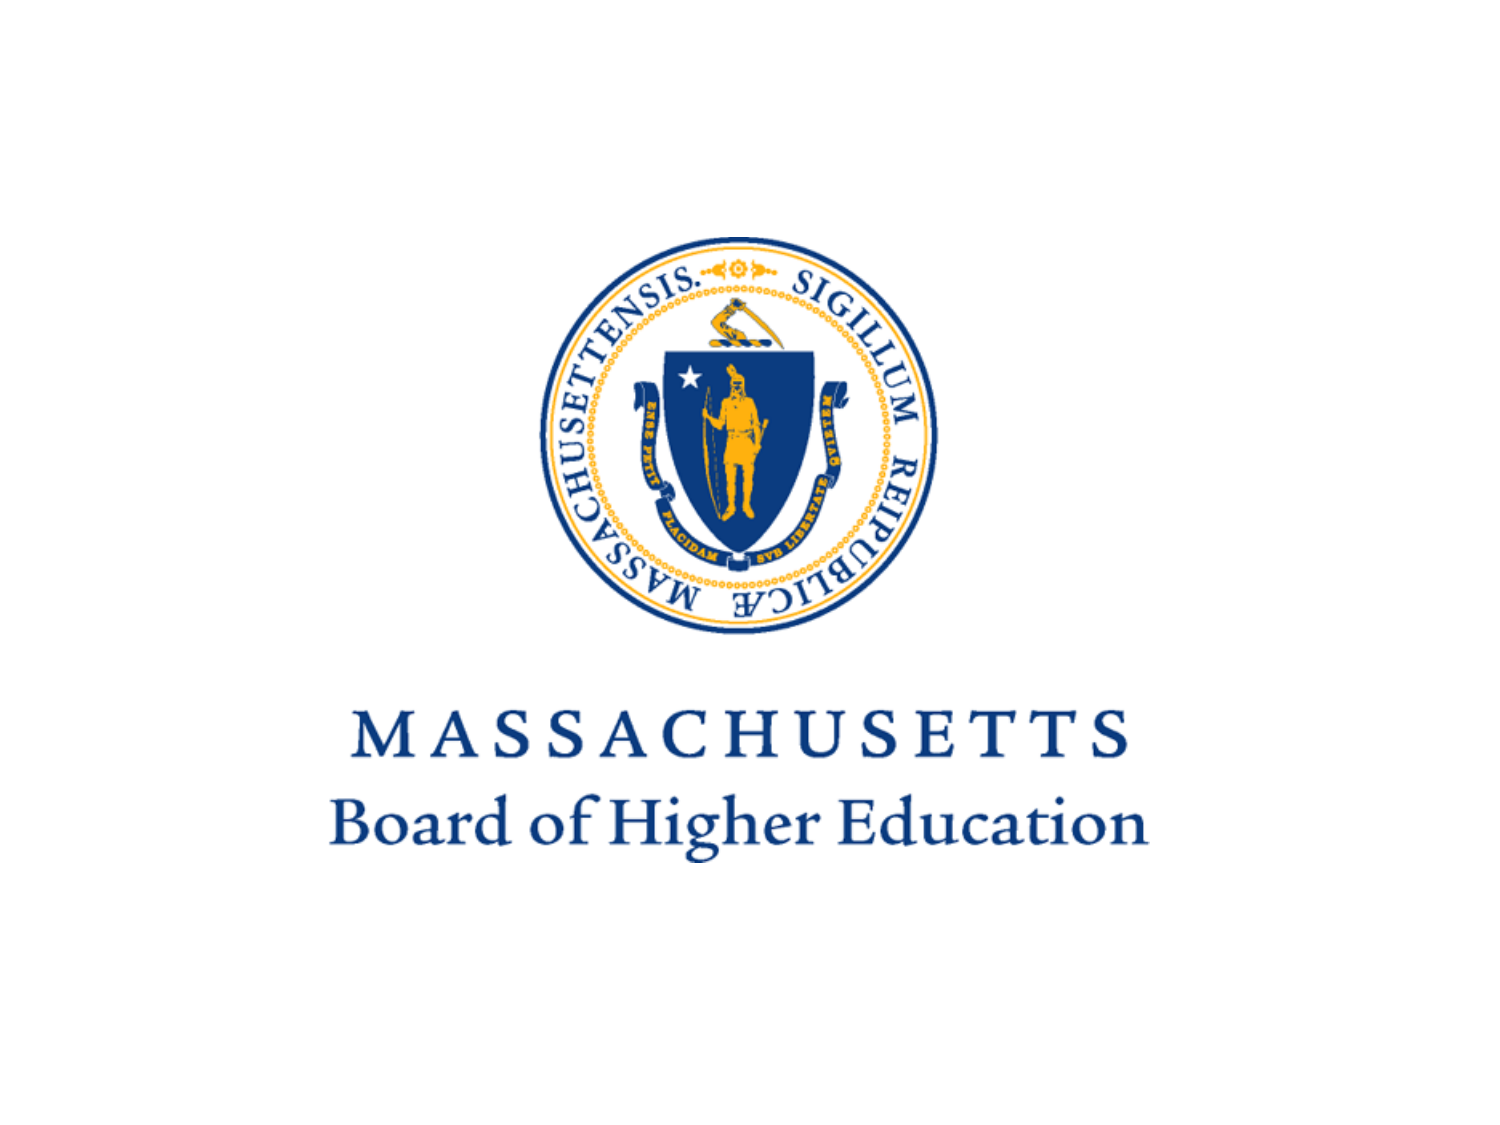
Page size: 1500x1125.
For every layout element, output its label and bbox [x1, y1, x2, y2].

picture [328, 237, 1151, 863]
